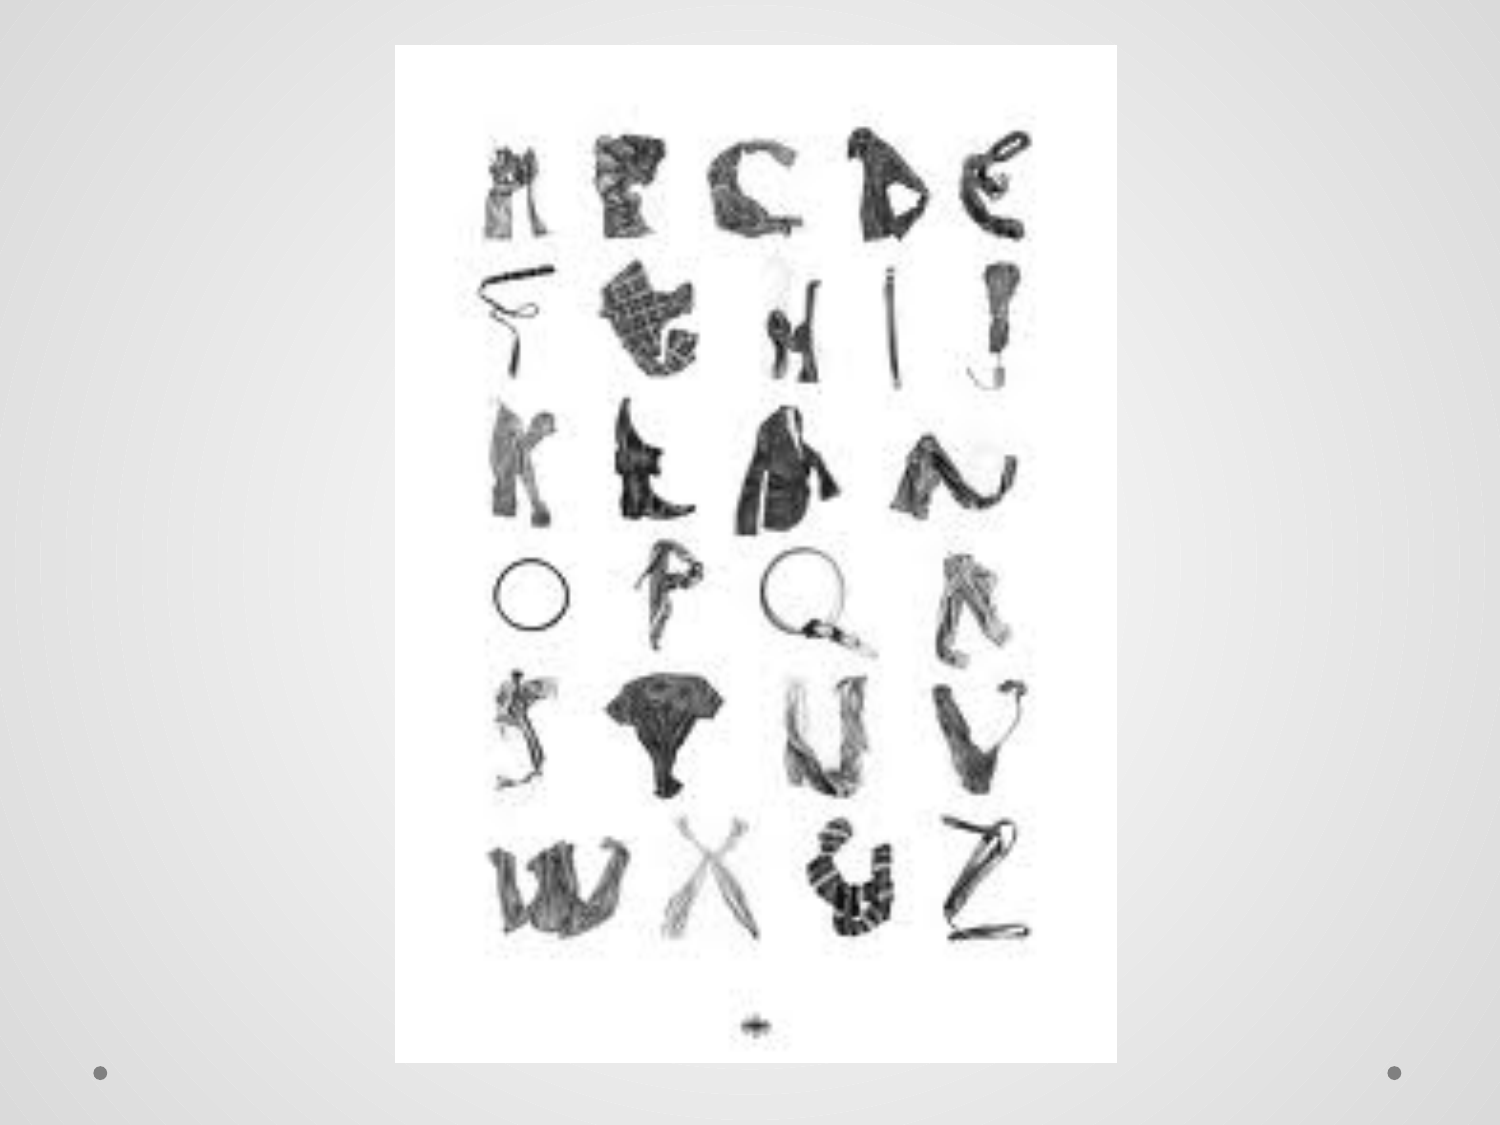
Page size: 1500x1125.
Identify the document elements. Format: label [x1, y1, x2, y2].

picture [395, 44, 1117, 1064]
